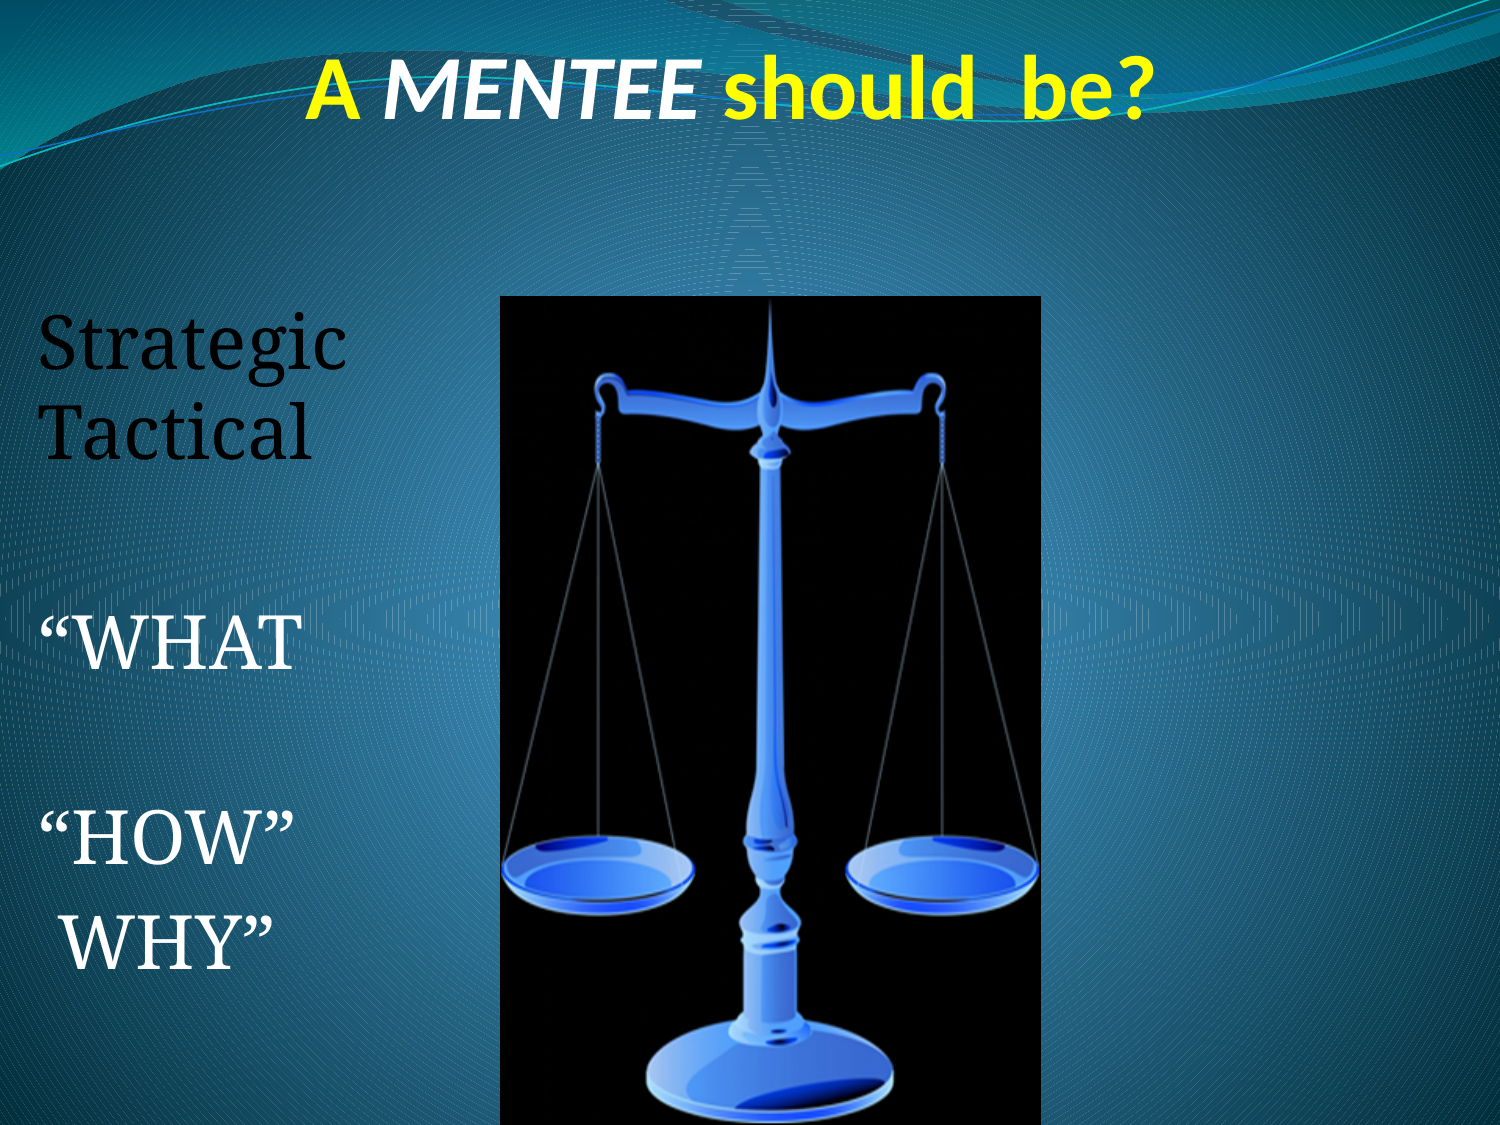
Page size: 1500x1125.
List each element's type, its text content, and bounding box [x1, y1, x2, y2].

subtitle Strategic Tactical “WHAT “HOW” WHY” [37, 287, 1500, 1125]
picture [499, 296, 1041, 1125]
title A MENTEE should be? [37, 0, 1450, 138]
